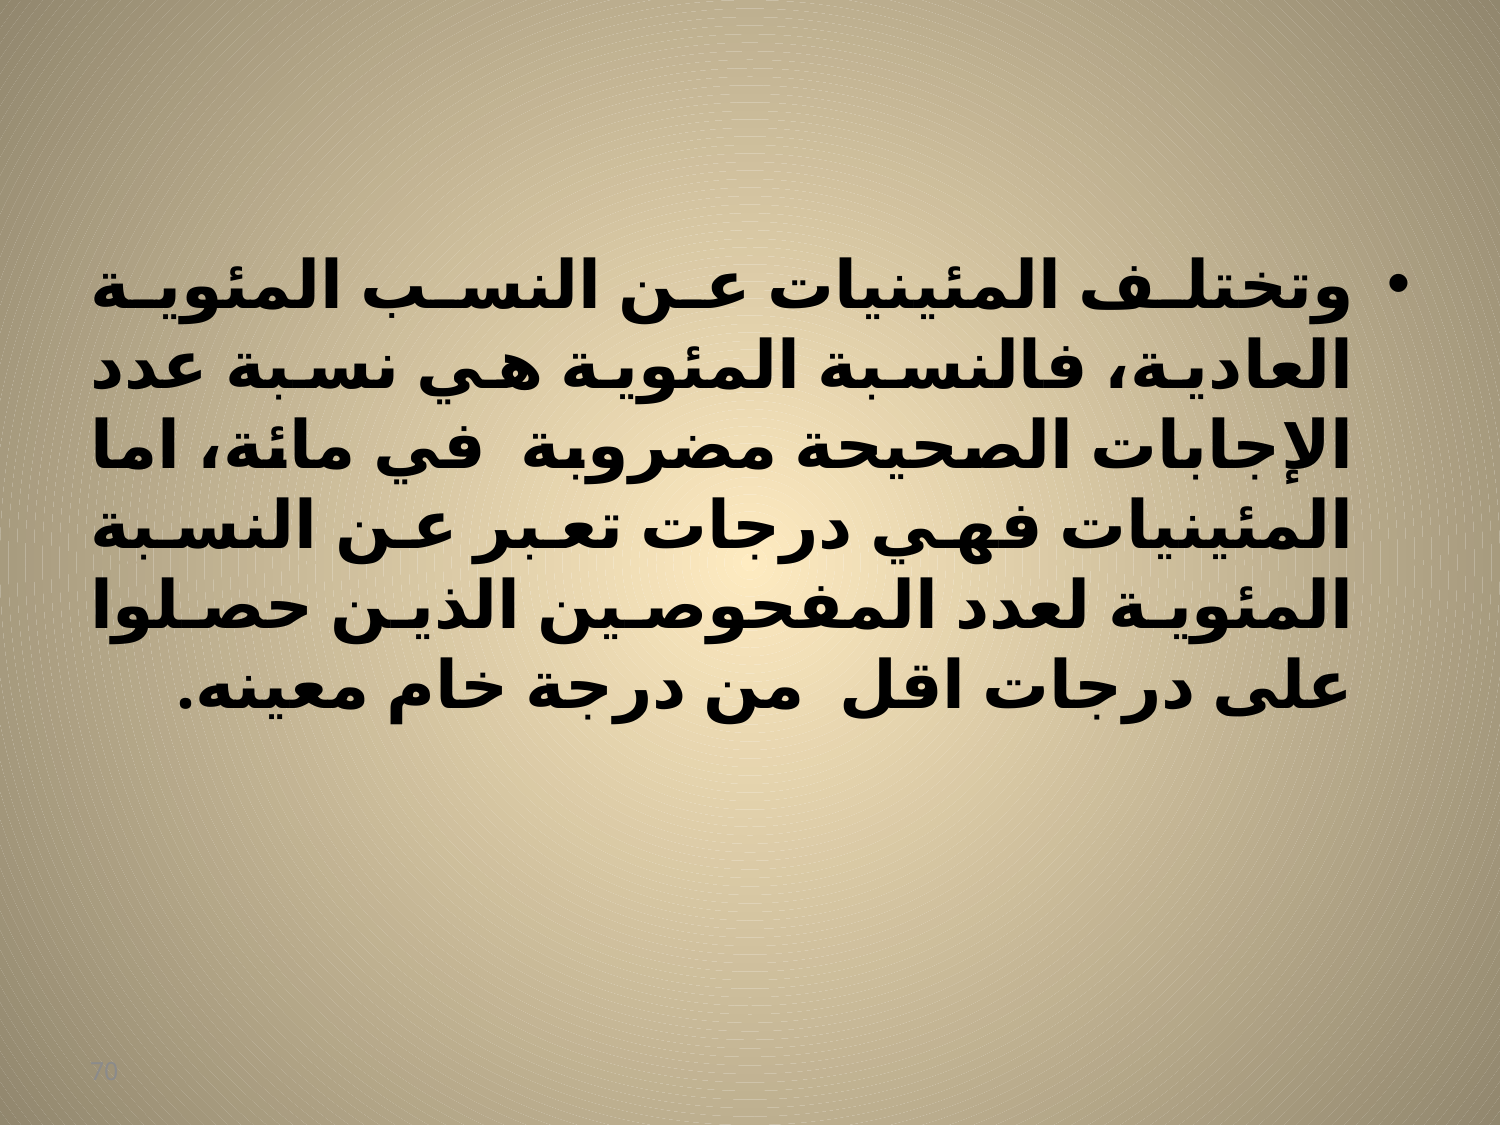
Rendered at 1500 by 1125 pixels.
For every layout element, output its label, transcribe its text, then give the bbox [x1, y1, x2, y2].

slide_number 70 [75, 1042, 425, 1103]
list وتختلف المئينيات عن النسب المئوية العادية، فالنسبة المئوية هي نسبة عدد الإجابات الصحيحة مضروبة في مائة، اما المئينيات فهي درجات تعبر عن النسبة المئوية لعدد المفحوصين الذين حصلوا على درجات اقل من درجة خام معينه. [75, 234, 1425, 1067]
